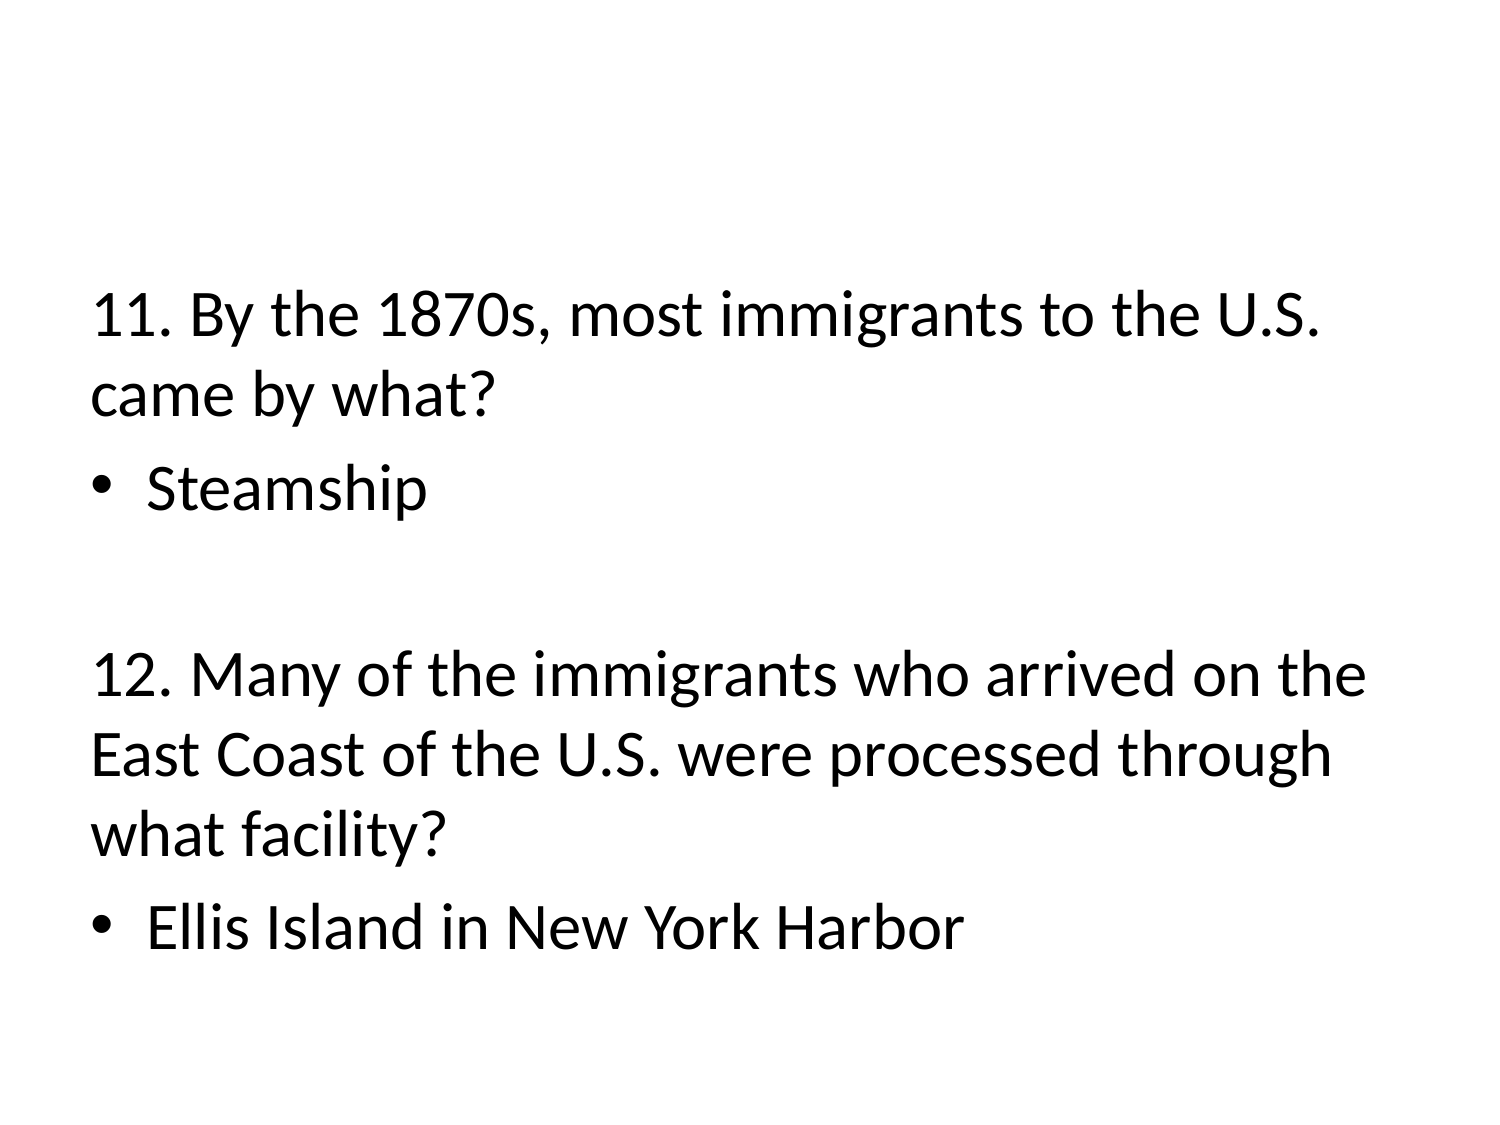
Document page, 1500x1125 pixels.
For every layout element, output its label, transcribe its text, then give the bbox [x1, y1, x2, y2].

list 11. By the 1870s, most immigrants to the U.S. came by what? Steamship 12. Many of the immigrants who arrived on the East Coast of the U.S. were processed through what facility? Ellis Island in New York Harbor [75, 262, 1425, 1005]
